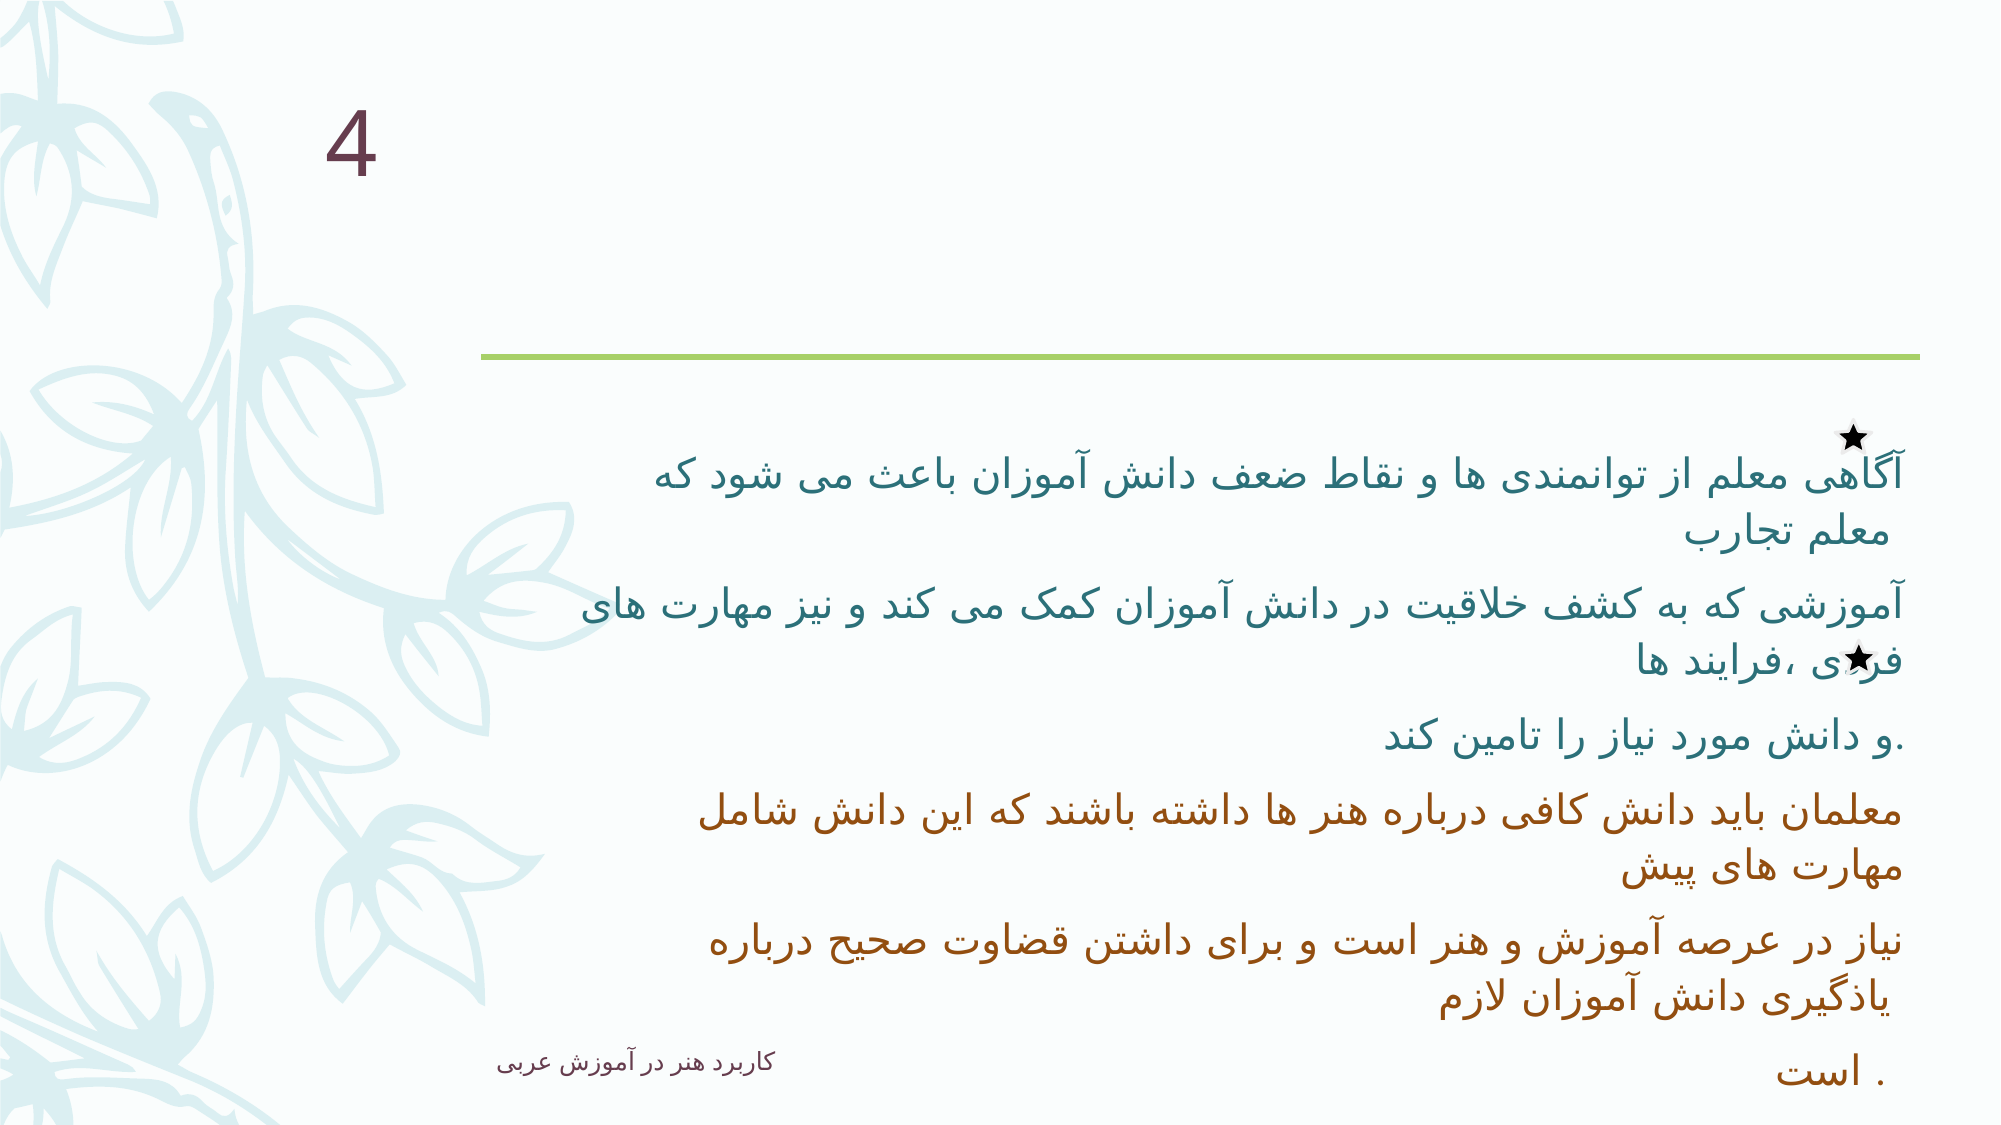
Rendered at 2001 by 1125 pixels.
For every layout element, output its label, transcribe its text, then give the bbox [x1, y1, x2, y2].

text_box [1833, 417, 1874, 455]
list آگاهی معلم از توانمندی ها و نقاط ضعف دانش آموزان باعث می شود که معلم تجارب آموزشی که به کشف خلاقیت در دانش آموزان کمک می کند و نیز مهارت های فردی ،فرایند ها و دانش مورد نیاز را تامین کند. معلمان باید دانش کافی درباره هنر ها داشته باشند که این دانش شامل مهارت های پیش نیاز در عرصه آموزش و هنر است و برای داشتن قضاوت صحیح درباره یاذگیری دانش آموزان لازم است . [481, 433, 1920, 1033]
footer کاربرد هنر در آموزش عربی [481, 1032, 1411, 1093]
text_box [1838, 638, 1879, 676]
slide_number 4 [84, 118, 394, 218]
